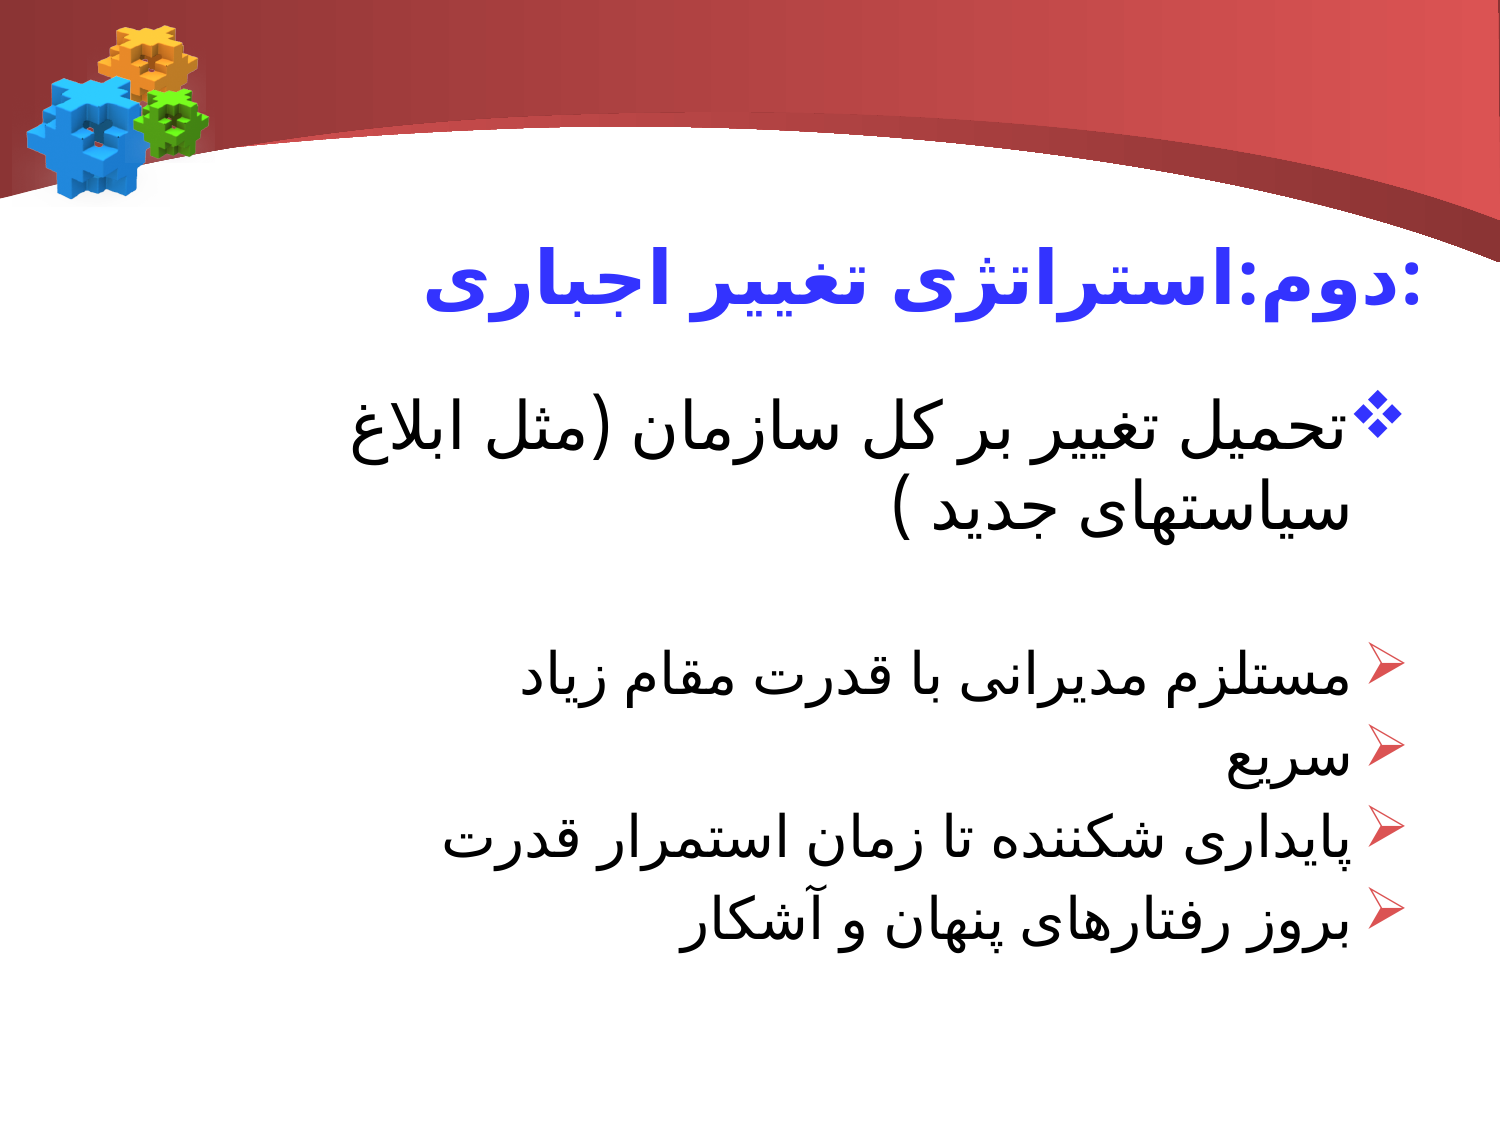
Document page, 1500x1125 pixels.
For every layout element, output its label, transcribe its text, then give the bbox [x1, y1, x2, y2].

picture [12, 24, 215, 207]
list تحمیل تغییر بر کل سازمان (مثل ابلاغ سیاستهای جدید ) مستلزم مدیرانی با قدرت مقام زیاد سریع پایداری شکننده تا زمان استمرار قدرت بروز رفتارهای پنهان و آشکار [74, 374, 1426, 982]
title دوم:استراتژی تغییر اجباری: [87, 186, 1438, 363]
